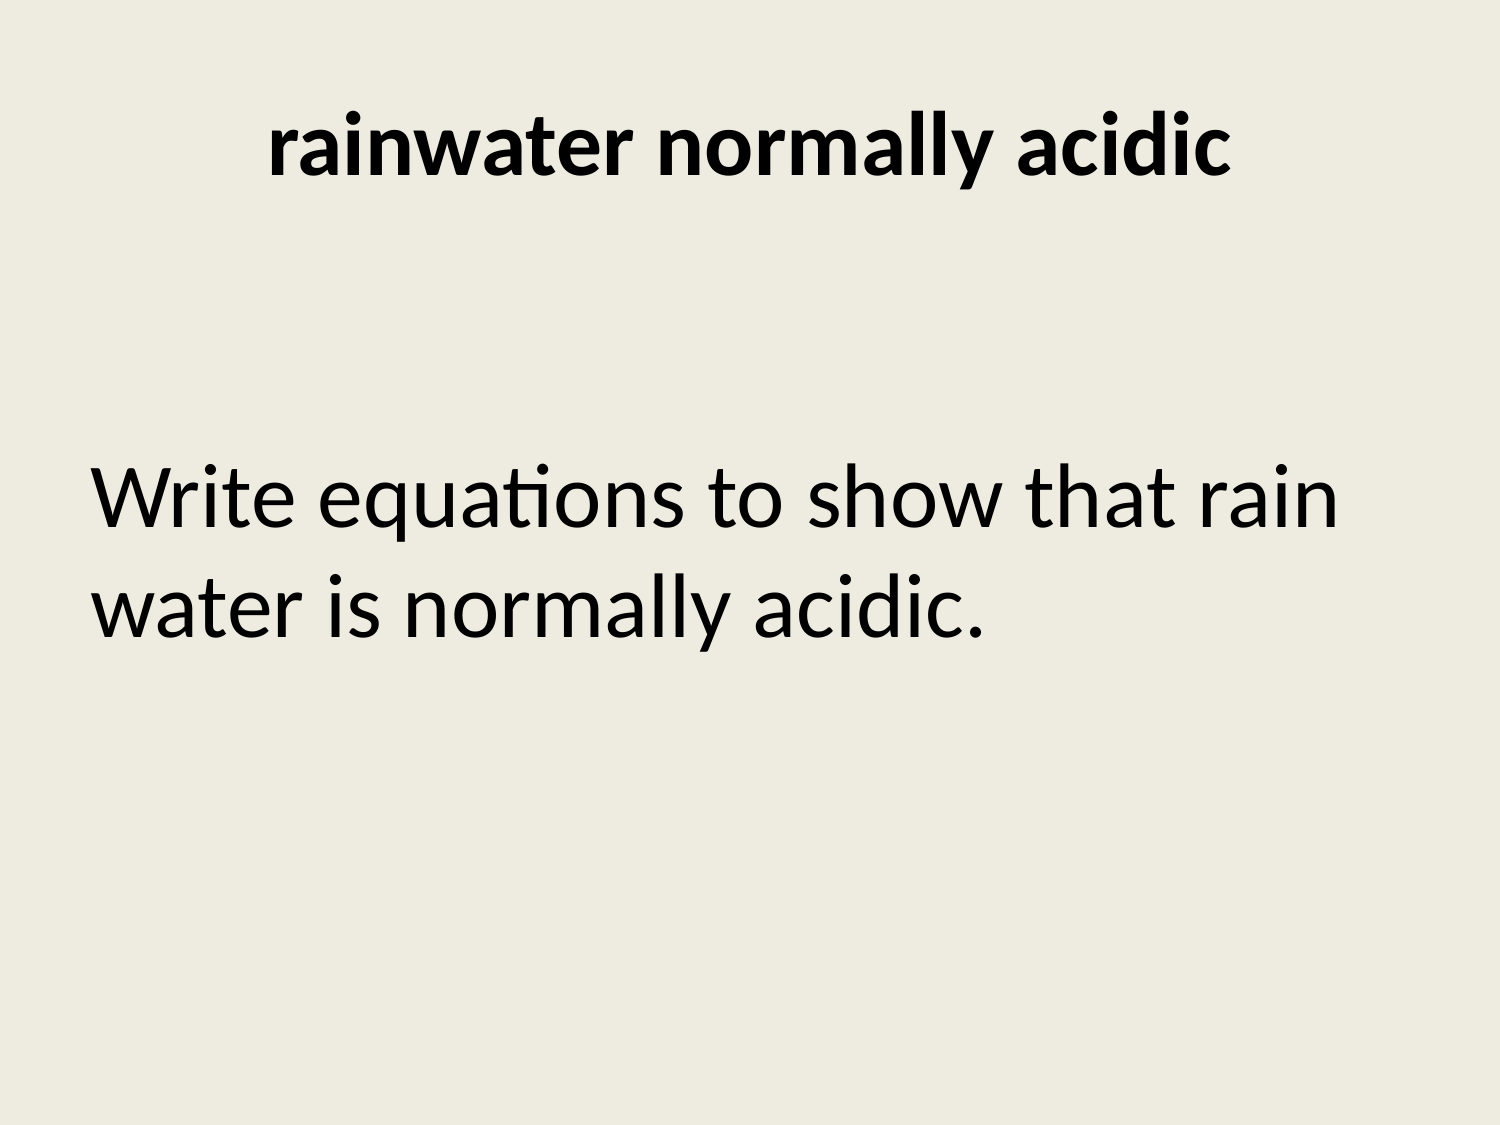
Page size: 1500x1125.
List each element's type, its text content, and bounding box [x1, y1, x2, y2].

title rainwater normally acidic [75, 45, 1425, 233]
list Write equations to show that rain water is normally acidic. [75, 428, 1425, 1005]
